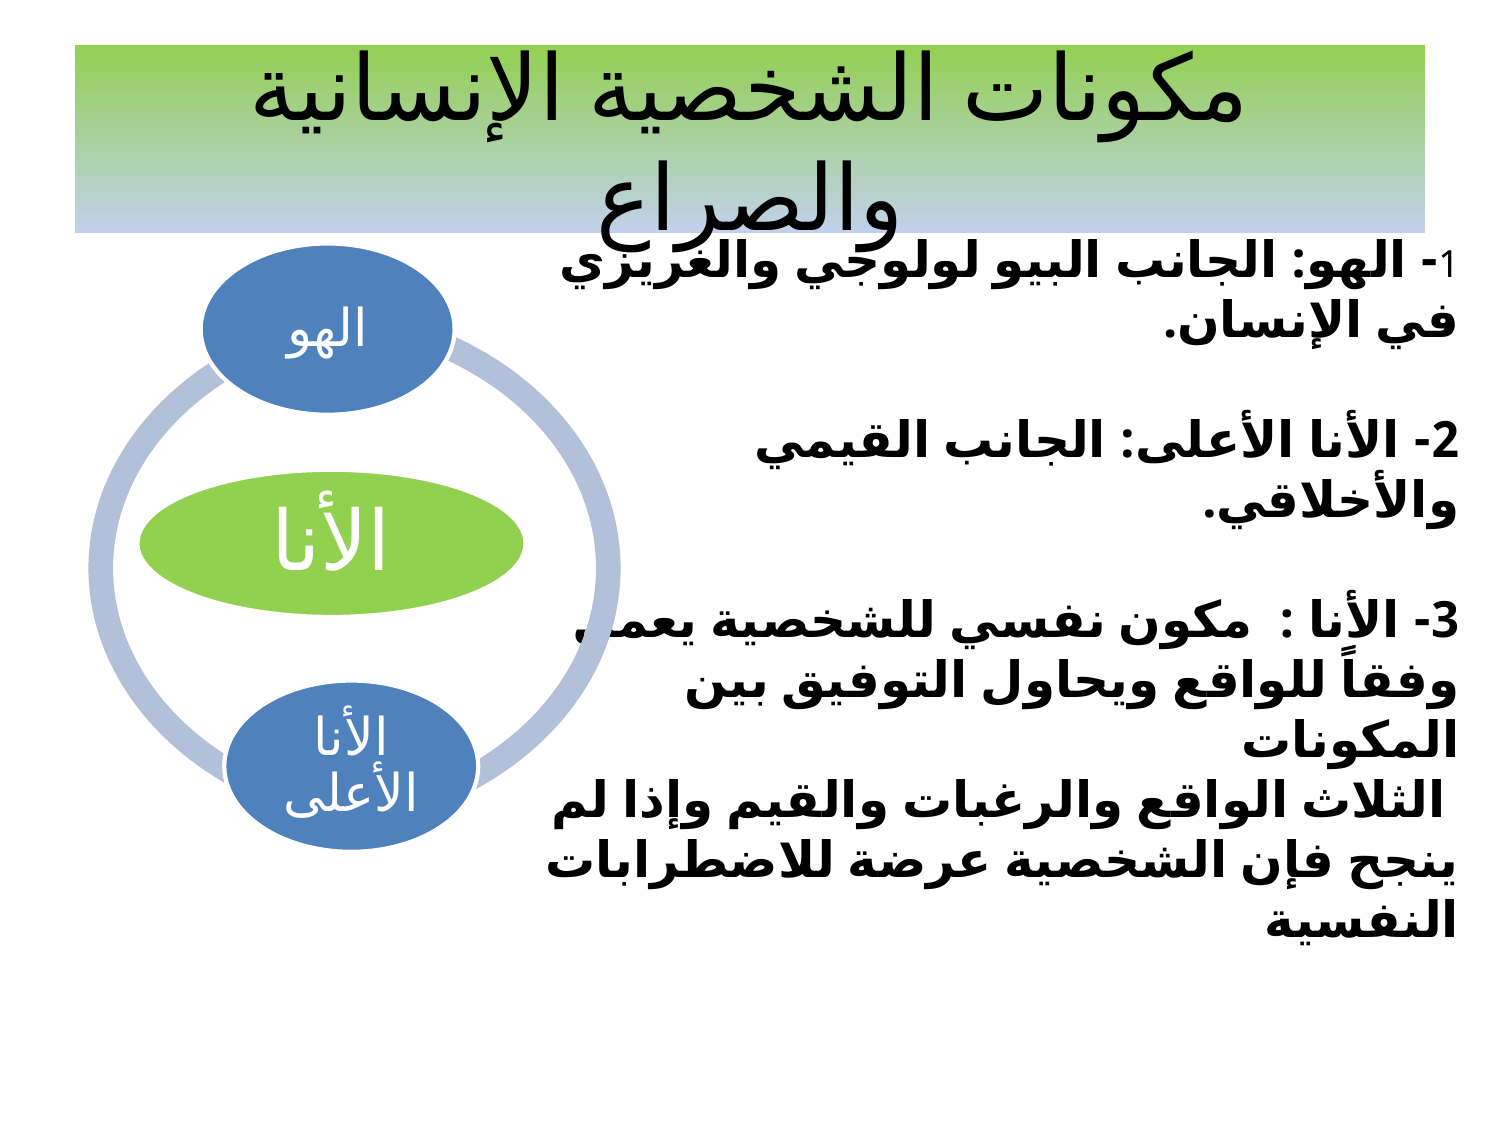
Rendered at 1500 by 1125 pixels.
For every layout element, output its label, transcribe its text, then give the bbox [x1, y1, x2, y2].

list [0, 243, 835, 935]
title مكونات الشخصية الإنسانية والصراع [75, 45, 1425, 233]
text_box 1- الهو: الجانب البيو لولوجي والغريزي في الإنسان. 2- الأنا الأعلى: الجانب القيمي والأخلاقي. 3- الأنا : مكون نفسي للشخصية يعمل وفقاً للواقع ويحاول التوفيق بين المكونات الثلاث الواقع والرغبات والقيم وإذا لم ينجح فإن الشخصية عرضة للاضطرابات النفسية [525, 219, 1474, 955]
